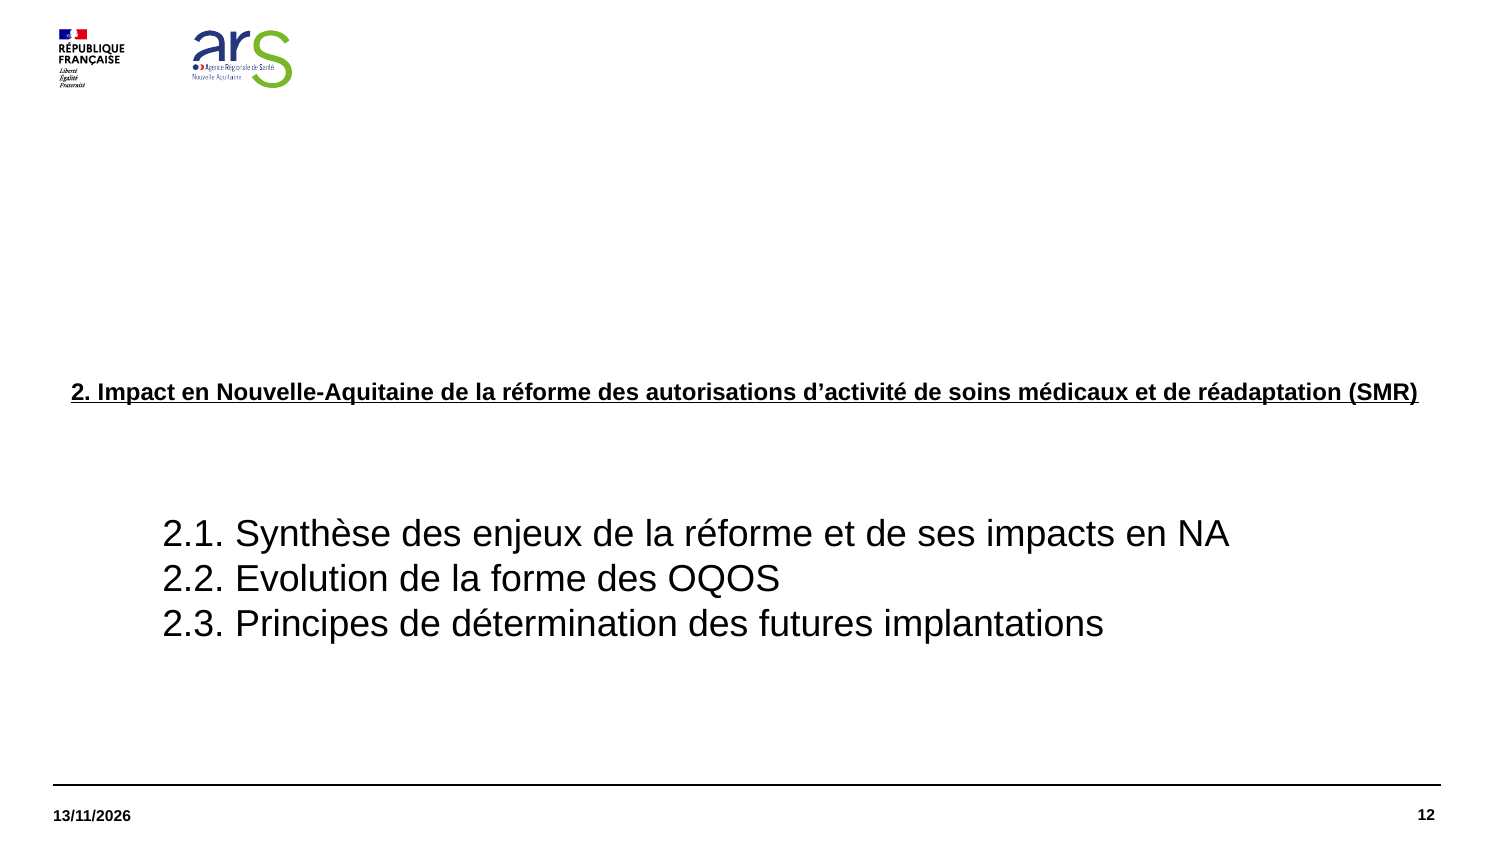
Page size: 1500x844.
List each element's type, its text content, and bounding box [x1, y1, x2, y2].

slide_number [53, 787, 252, 844]
slide_number 12 [1213, 784, 1436, 844]
title 2. Impact en Nouvelle-Aquitaine de la réforme des autorisations d’activité de soins médicaux et de réadaptation (SMR) [53, 362, 1436, 452]
text_box 2.1. Synthèse des enjeux de la réforme et de ses impacts en NA 2.2. Evolution de la forme des OQOS 2.3. Principes de détermination des futures implantations [147, 451, 1258, 702]
picture [192, 30, 292, 88]
picture [47, 17, 136, 107]
